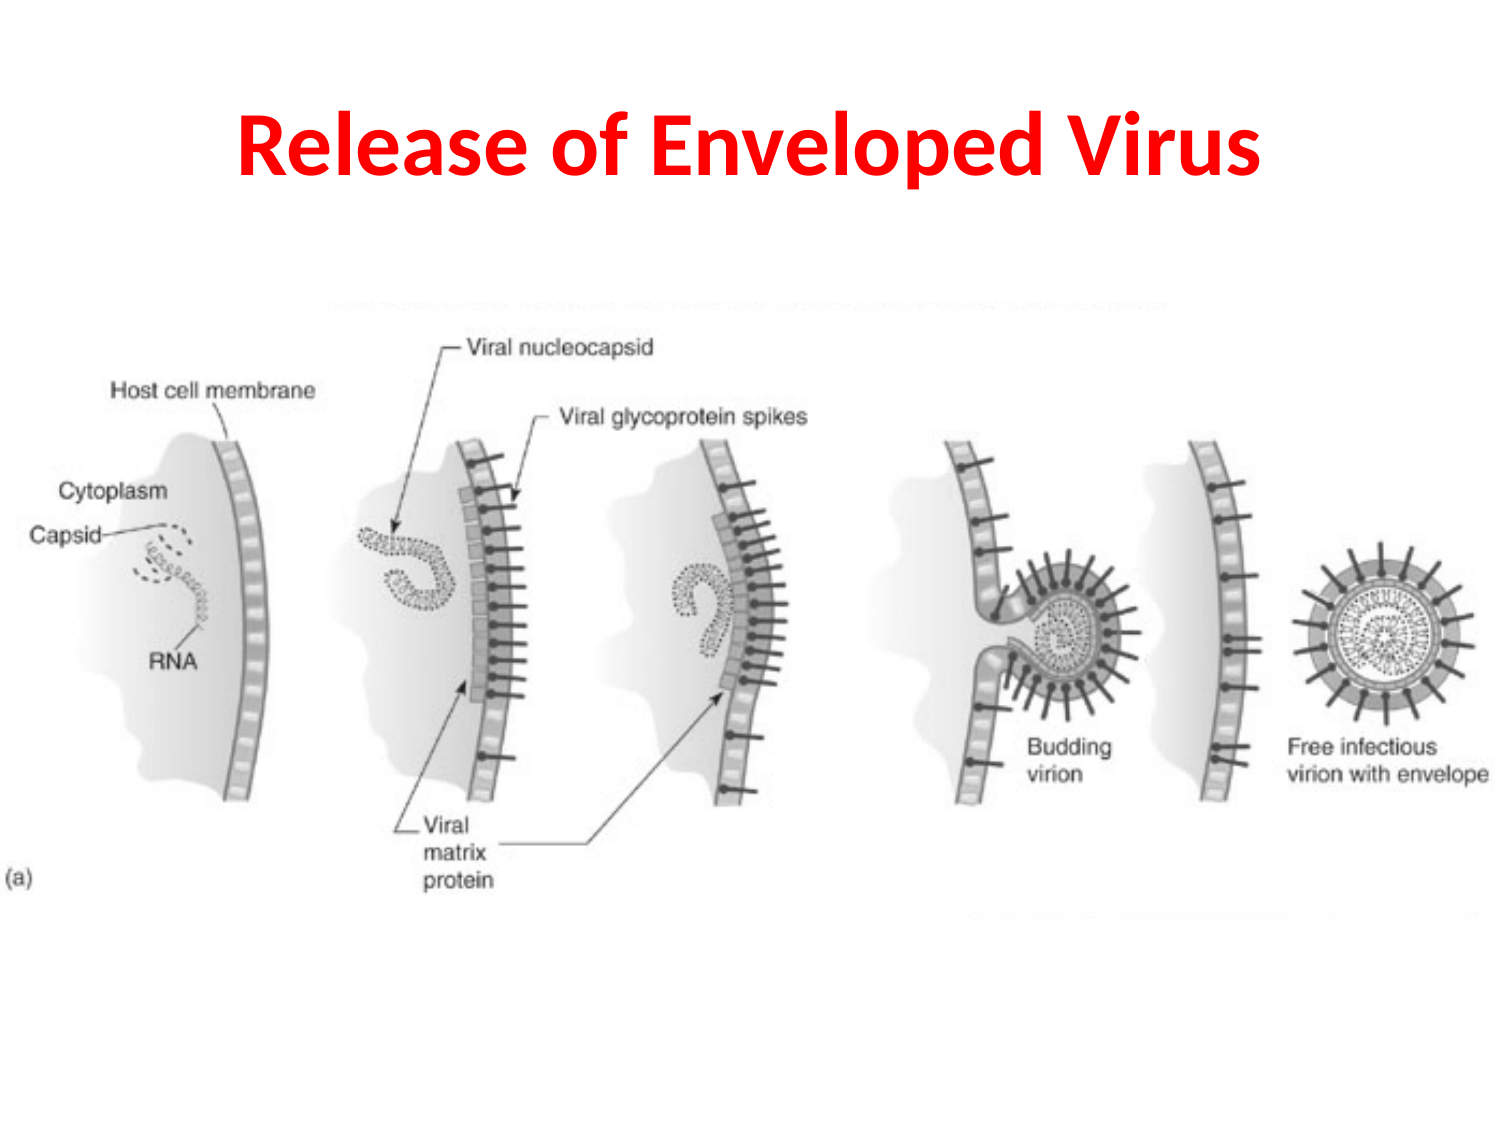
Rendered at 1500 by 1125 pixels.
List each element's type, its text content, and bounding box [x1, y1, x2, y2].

title Release of Enveloped Virus [75, 45, 1425, 233]
picture [0, 302, 1500, 919]
